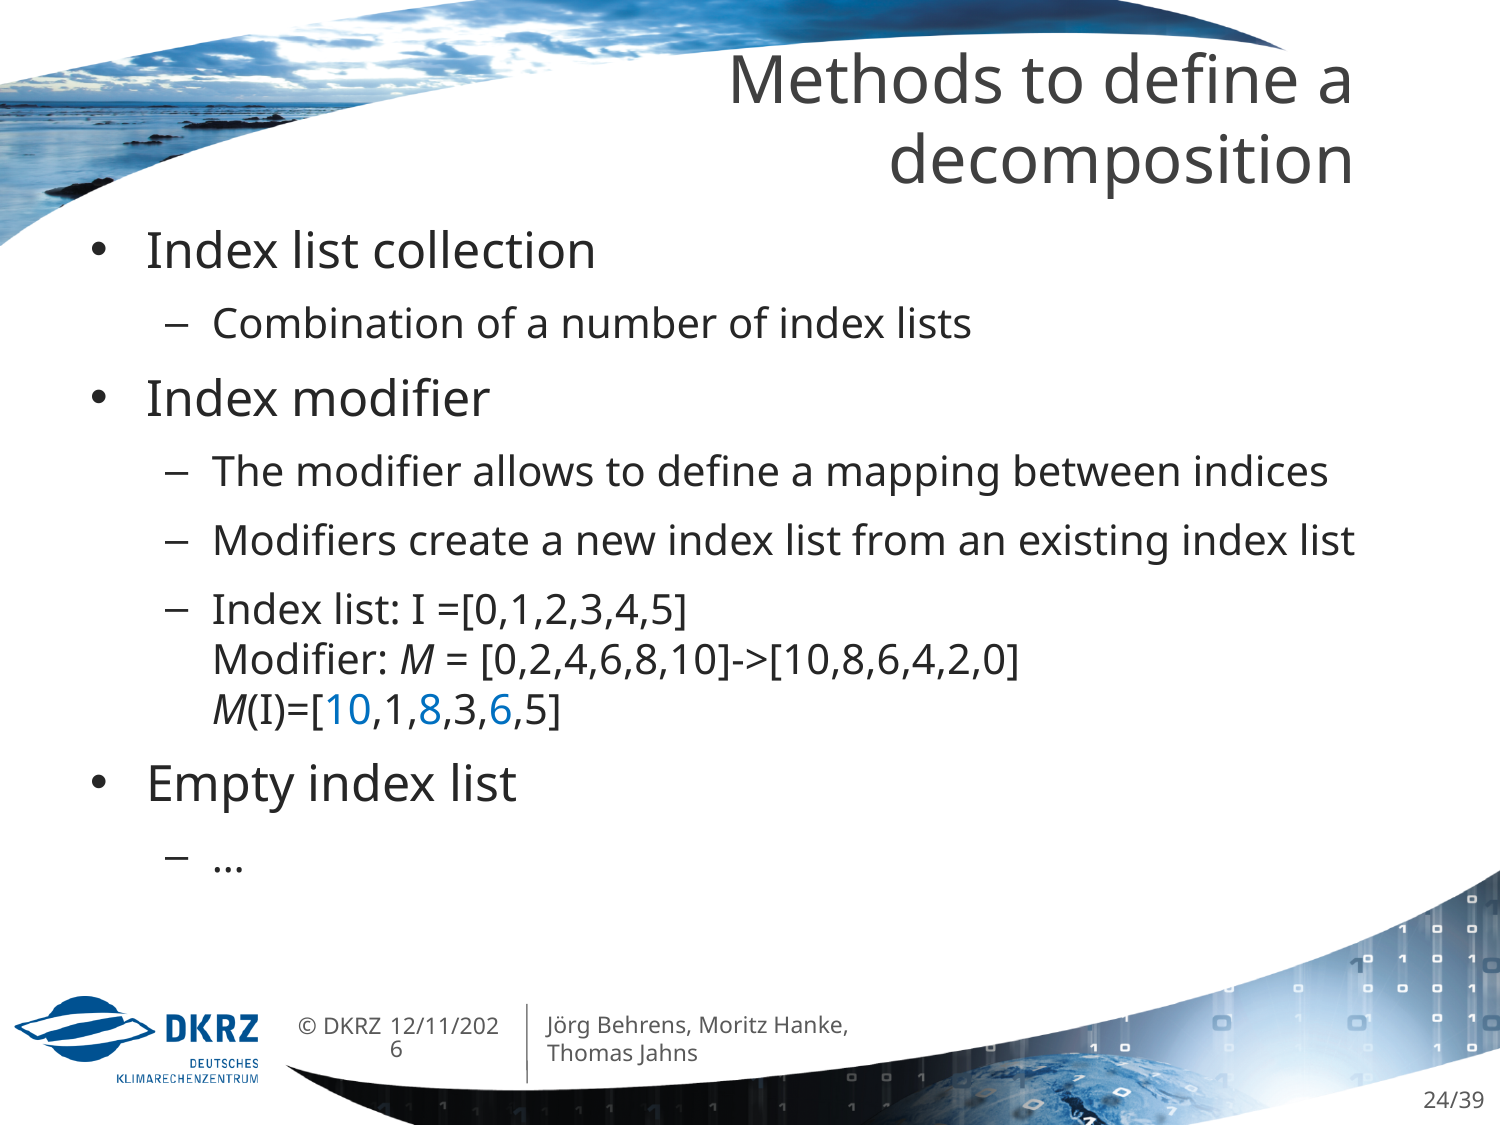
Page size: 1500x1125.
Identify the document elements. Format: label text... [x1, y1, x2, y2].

slide_number 24 [1333, 1078, 1465, 1125]
picture [285, 867, 1500, 1125]
footer Jörg Behrens, Moritz Hanke, Thomas Jahns [532, 1003, 884, 1082]
title Methods to define a decomposition [480, 70, 1372, 165]
list Index list collection Combination of a number of index lists Index modifier The modifier allows to define a mapping between indices Modifiers create a new index list from an existing index list Index list: I =[0,1,2,3,4,5] Modifier: M = [0,2,4,6,8,10]->[10,8,6,4,2,0] M(I)=[10,1,8,3,6,5] Empty index list … [74, 210, 1426, 985]
picture [0, 0, 1288, 246]
picture [14, 996, 258, 1083]
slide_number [375, 1004, 528, 1052]
